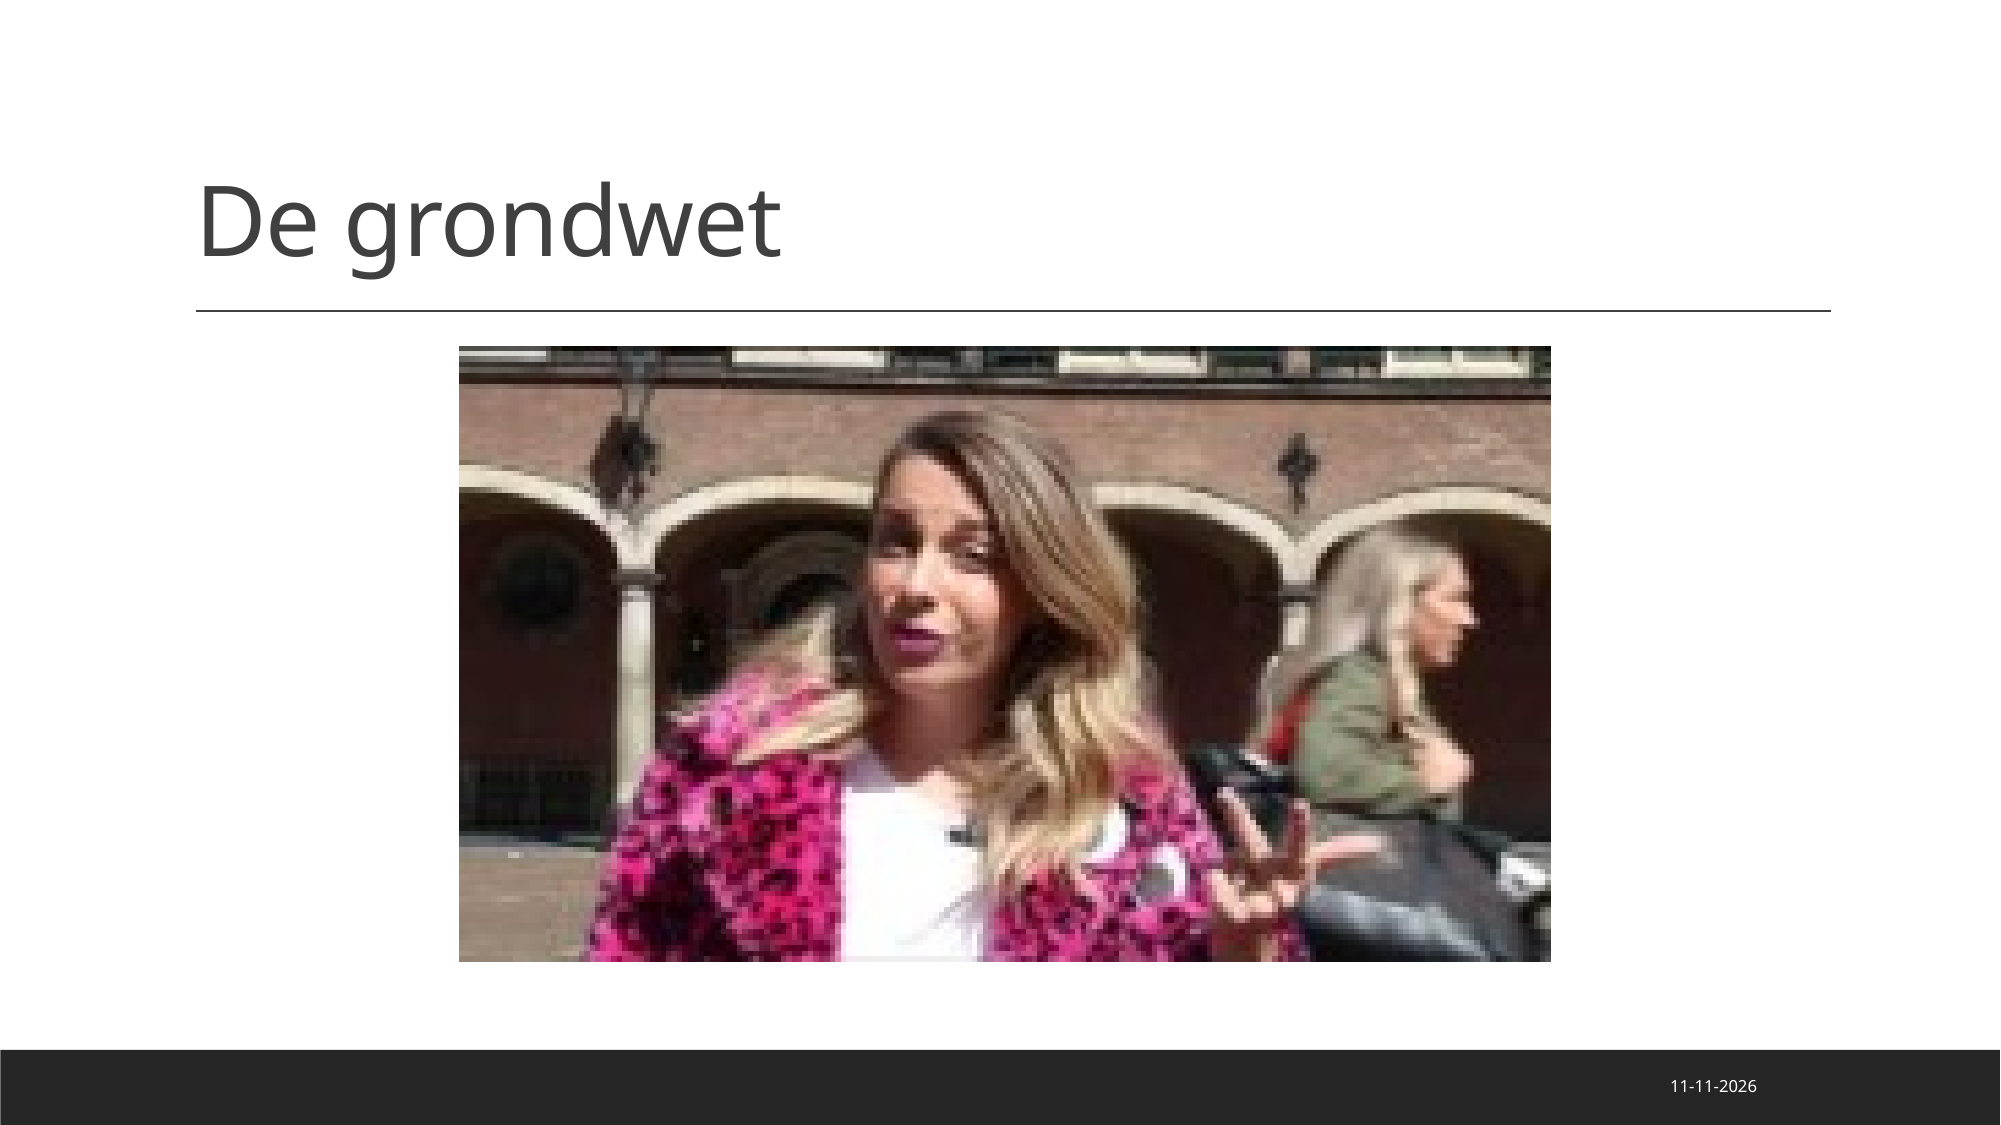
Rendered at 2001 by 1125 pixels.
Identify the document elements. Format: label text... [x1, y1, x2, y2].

title De grondwet [180, 47, 1830, 285]
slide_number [1348, 1057, 1773, 1118]
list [458, 345, 1552, 964]
